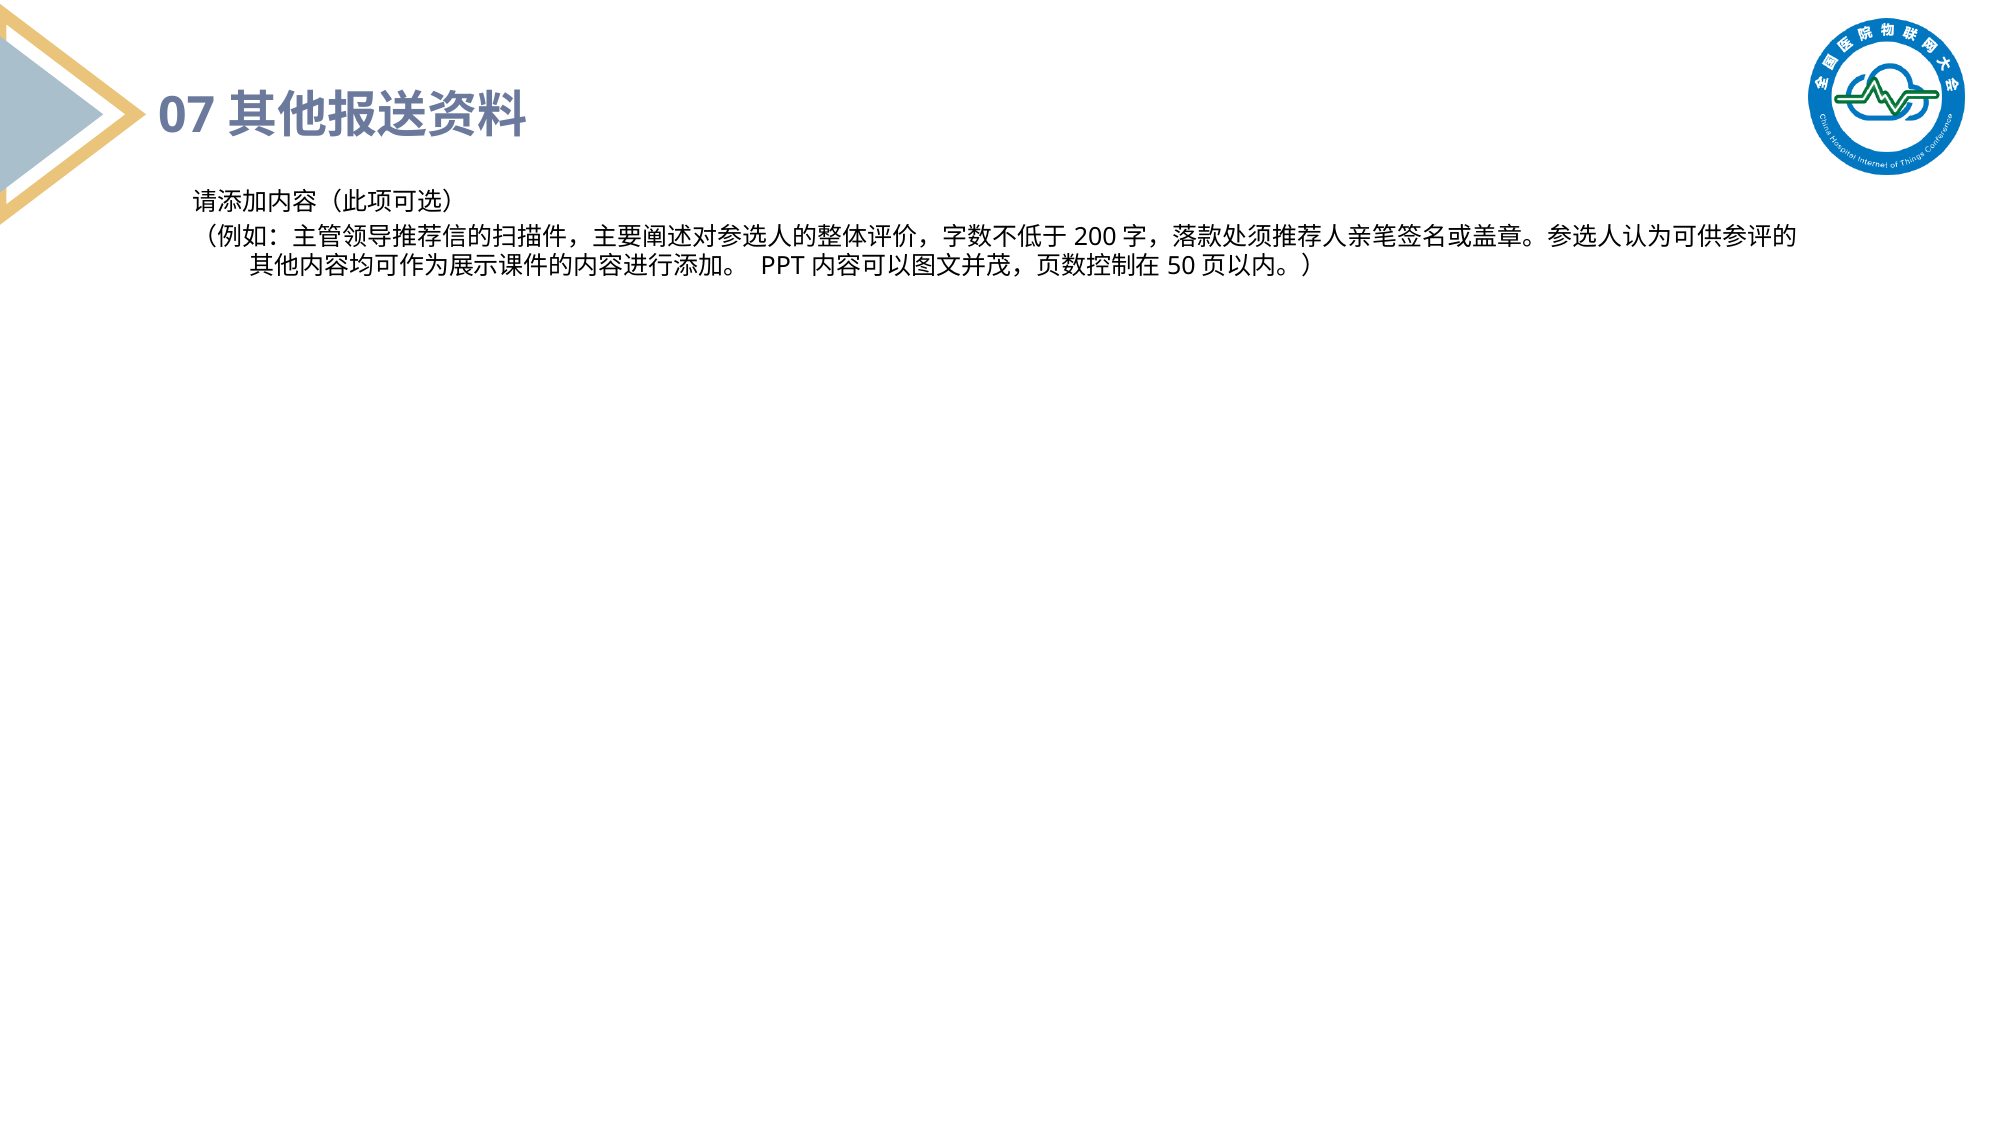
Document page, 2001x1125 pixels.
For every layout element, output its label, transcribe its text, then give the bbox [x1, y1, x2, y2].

text_box [0, 34, 105, 194]
picture [1808, 18, 1965, 175]
text_box 请添加内容（此项可选） （例如：主管领导推荐信的扫描件，主要阐述对参选人的整体评价，字数不低于200字，落款处须推荐人亲笔签名或盖章。参选人认为可供参评的其他内容均可作为展示课件的内容进行添加。 PPT内容可以图文并茂，页数控制在50页以内。） [178, 177, 1824, 968]
text_box 07其他报送资料 [143, 75, 1107, 150]
text_box [0, 10, 138, 219]
